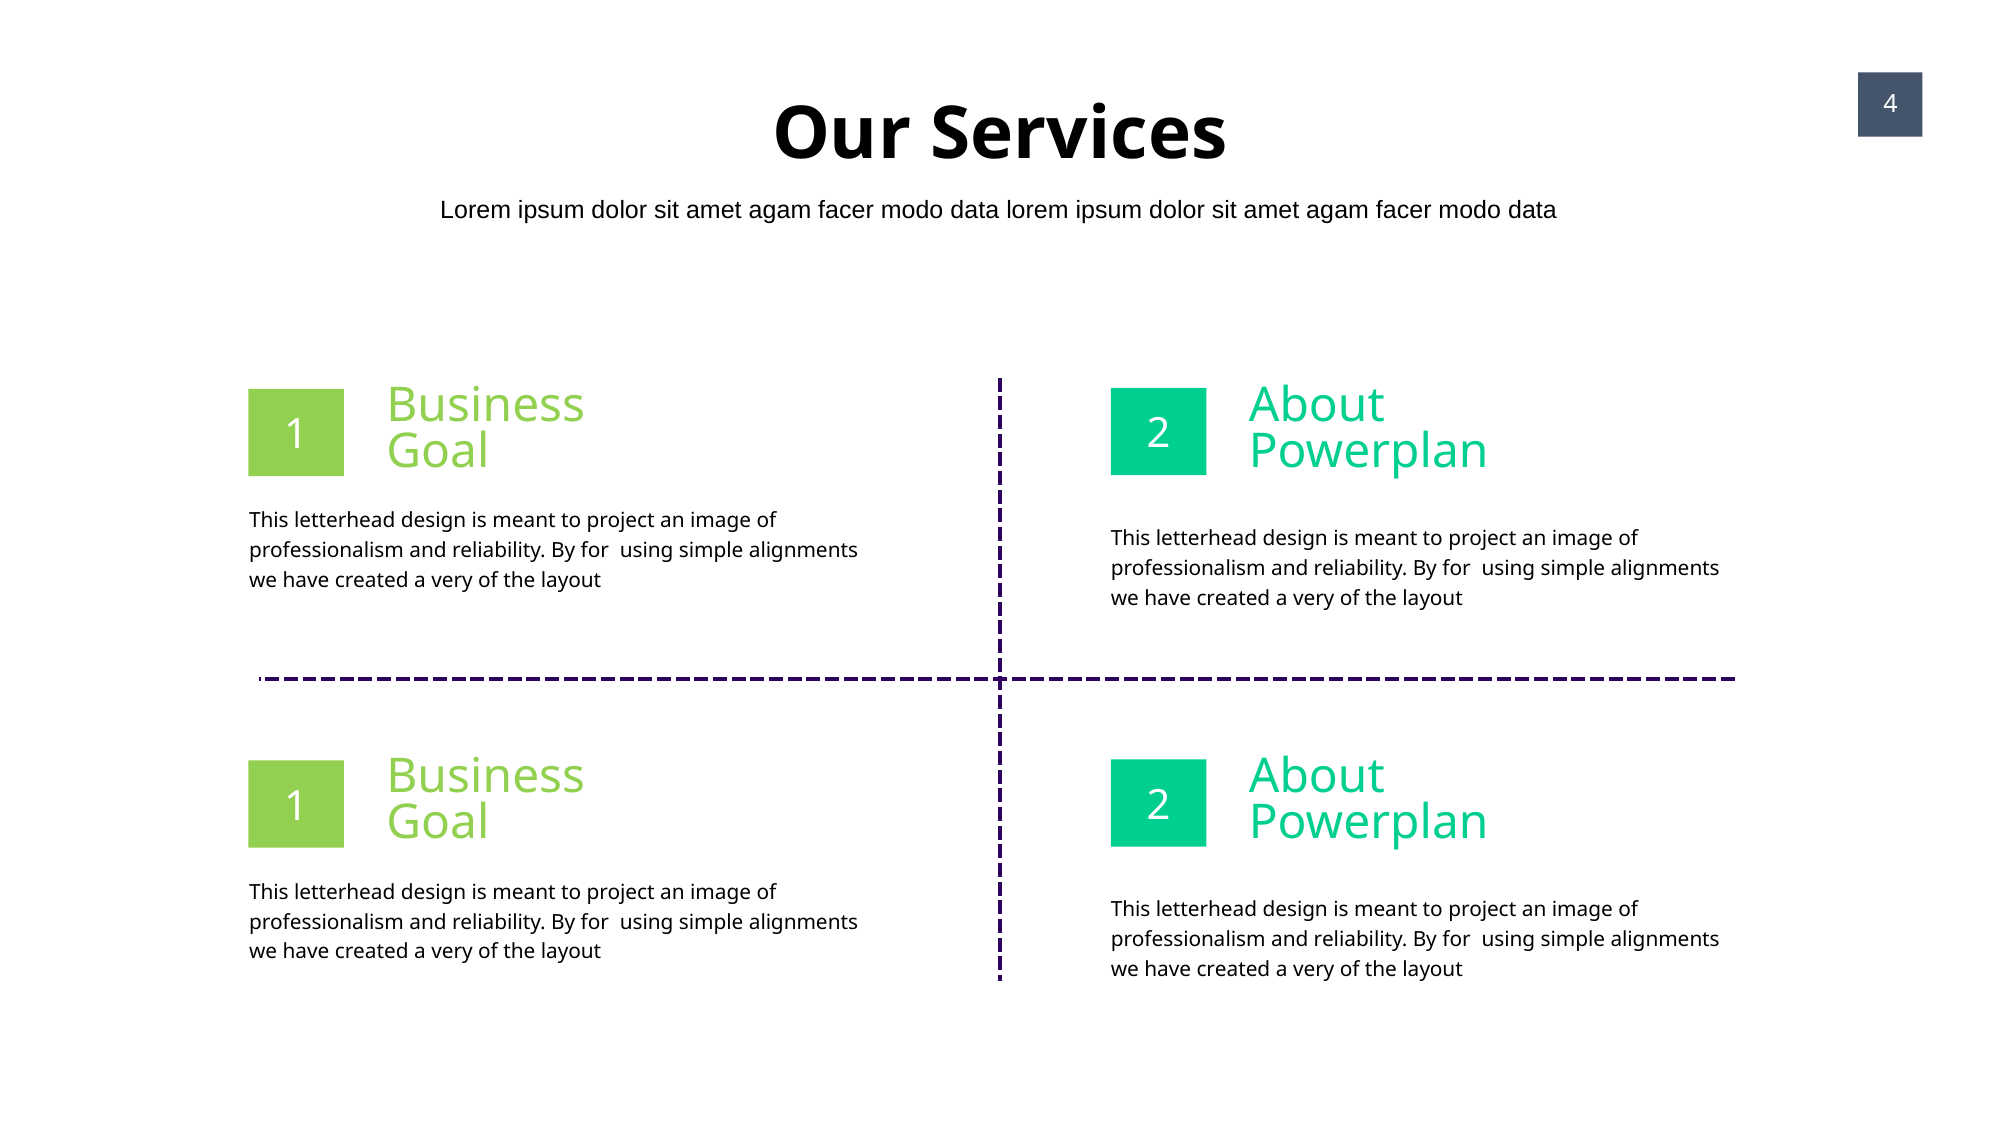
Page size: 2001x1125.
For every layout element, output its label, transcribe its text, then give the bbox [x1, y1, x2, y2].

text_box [1110, 377, 1752, 610]
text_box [1110, 749, 1752, 981]
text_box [248, 749, 890, 964]
slide_number 4 [1854, 78, 1927, 130]
title Our Services [137, 33, 1863, 237]
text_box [248, 377, 890, 592]
